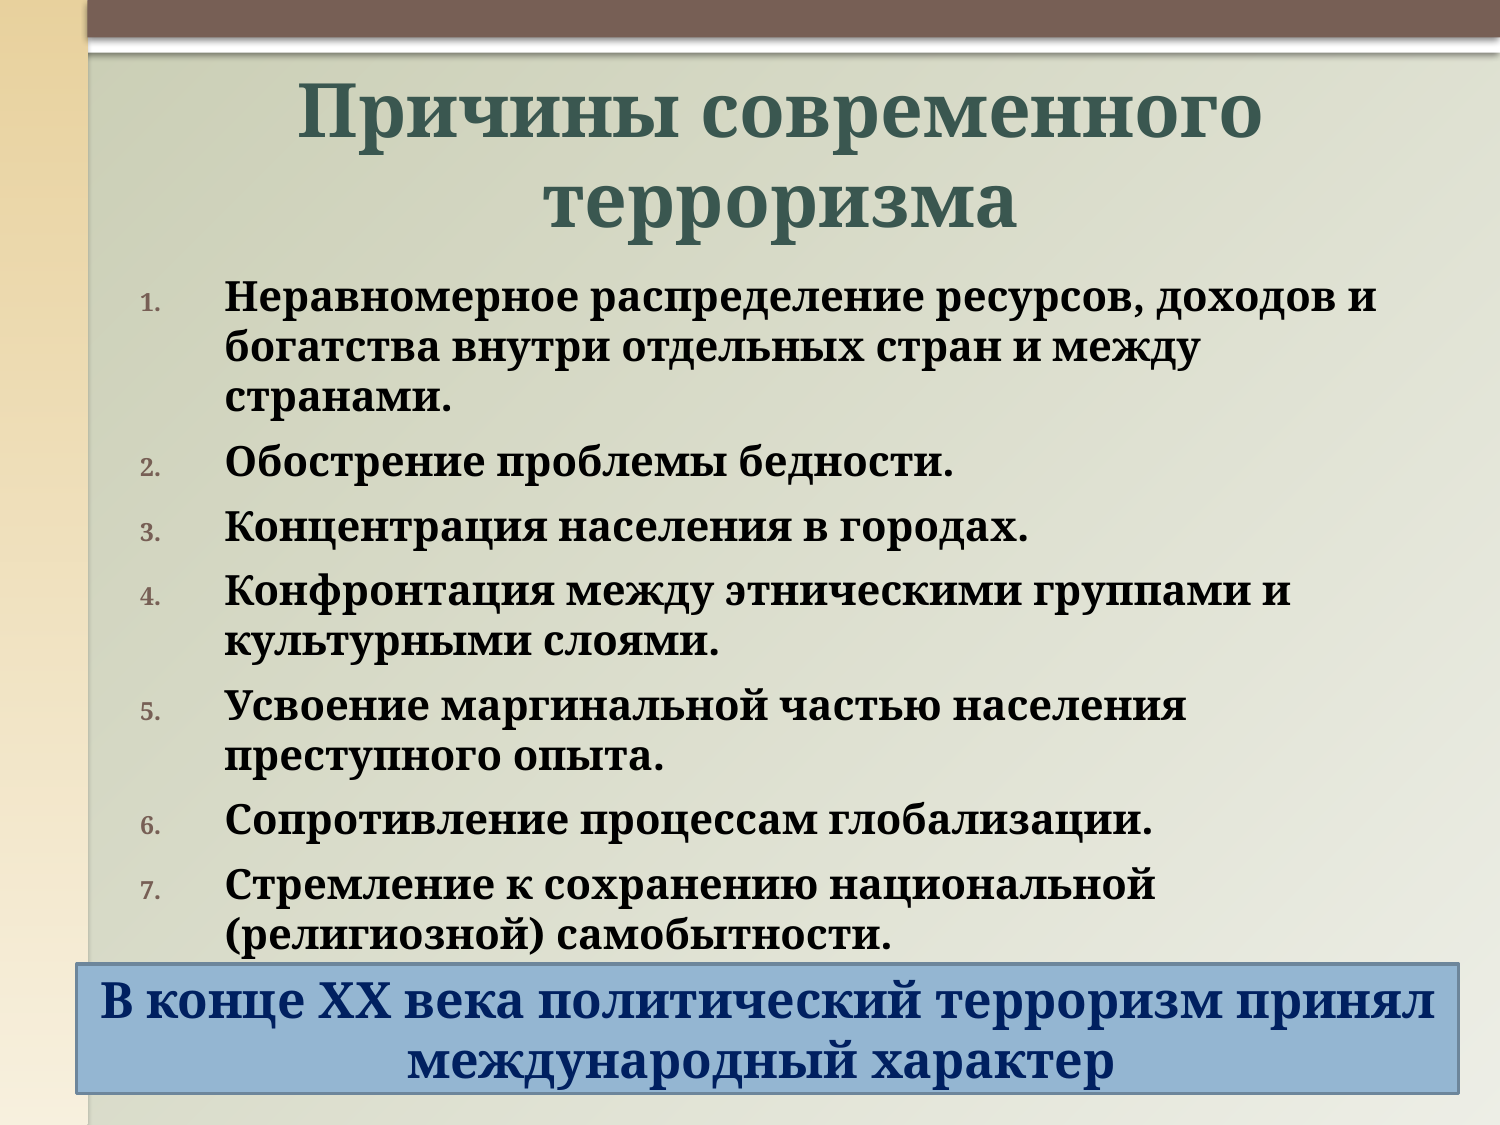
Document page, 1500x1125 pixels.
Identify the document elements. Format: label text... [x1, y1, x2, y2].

text_box В конце XX века политический терроризм принял международный характер [75, 962, 1460, 1095]
list Неравномерное распределение ресурсов, доходов и богатства внутри отдельных стран и между странами. Обострение проблемы бедности. Концентрация населения в городах. Конфронтация между этническими группами и культурными слоями. Усвоение маргинальной частью населения преступного опыта. Сопротивление процессам глобализации. Стремление к сохранению национальной (религиозной) самобытности. [124, 262, 1439, 962]
title Причины современного терроризма [124, 62, 1438, 251]
